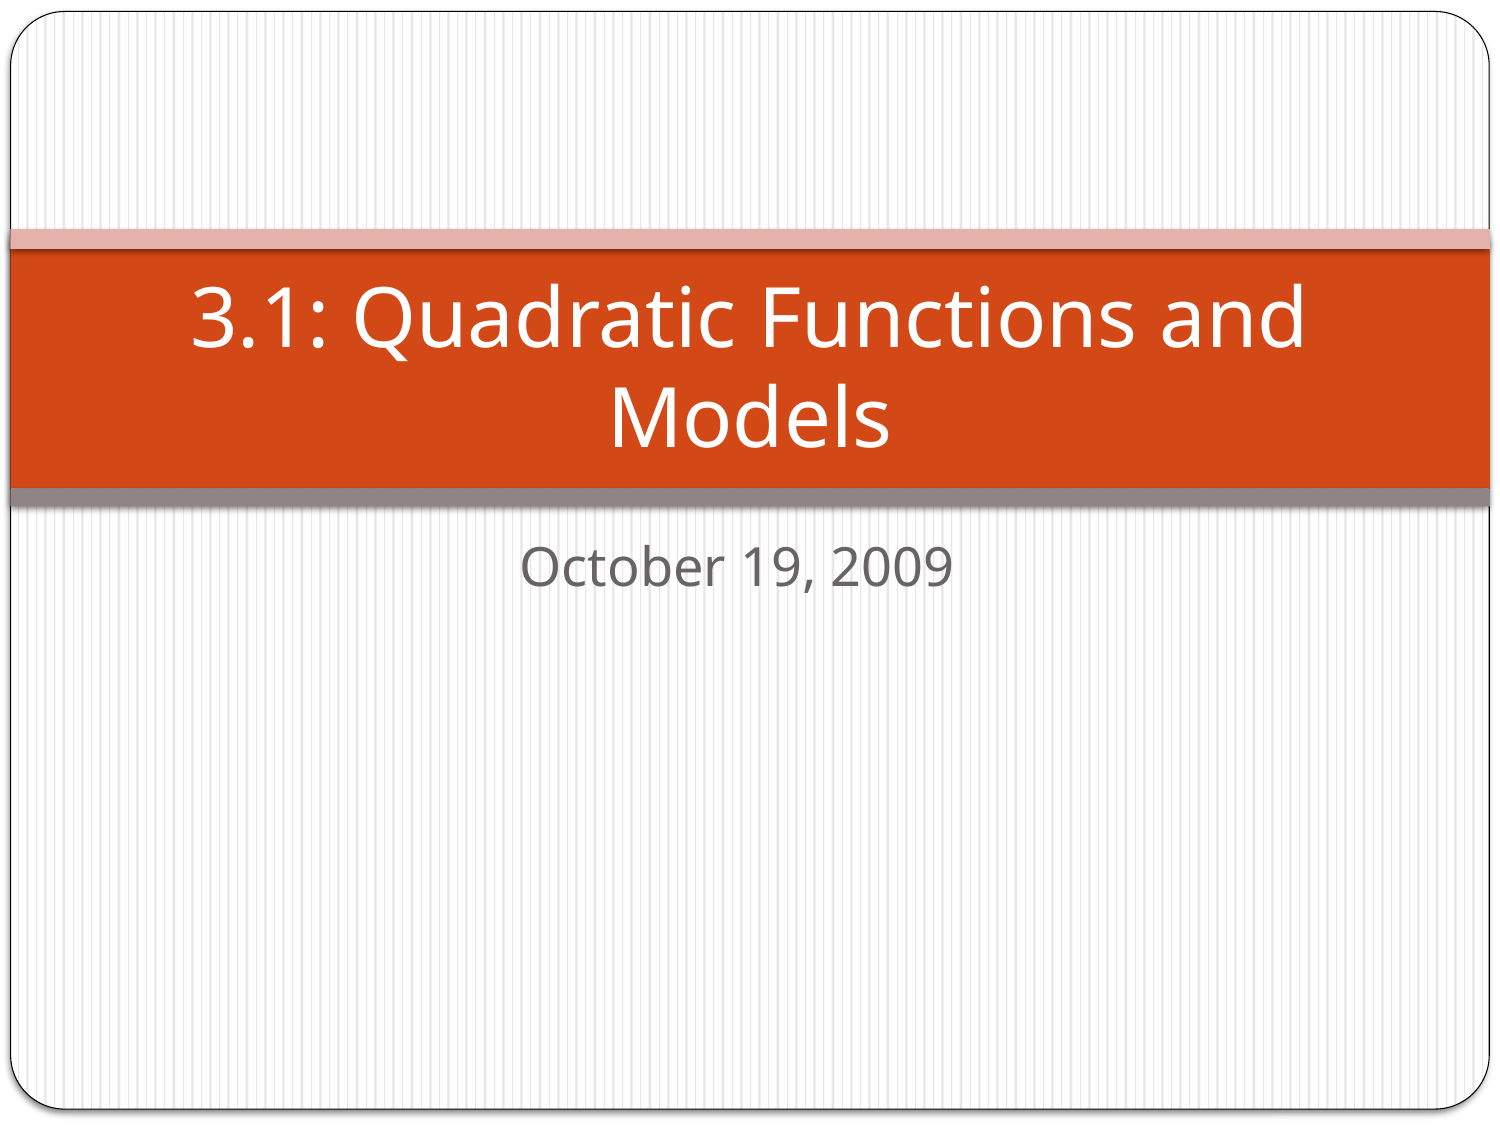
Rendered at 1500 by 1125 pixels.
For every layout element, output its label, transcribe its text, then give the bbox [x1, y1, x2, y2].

title 3.1: Quadratic Functions and Models [74, 246, 1426, 489]
subtitle October 19, 2009 [212, 524, 1263, 788]
